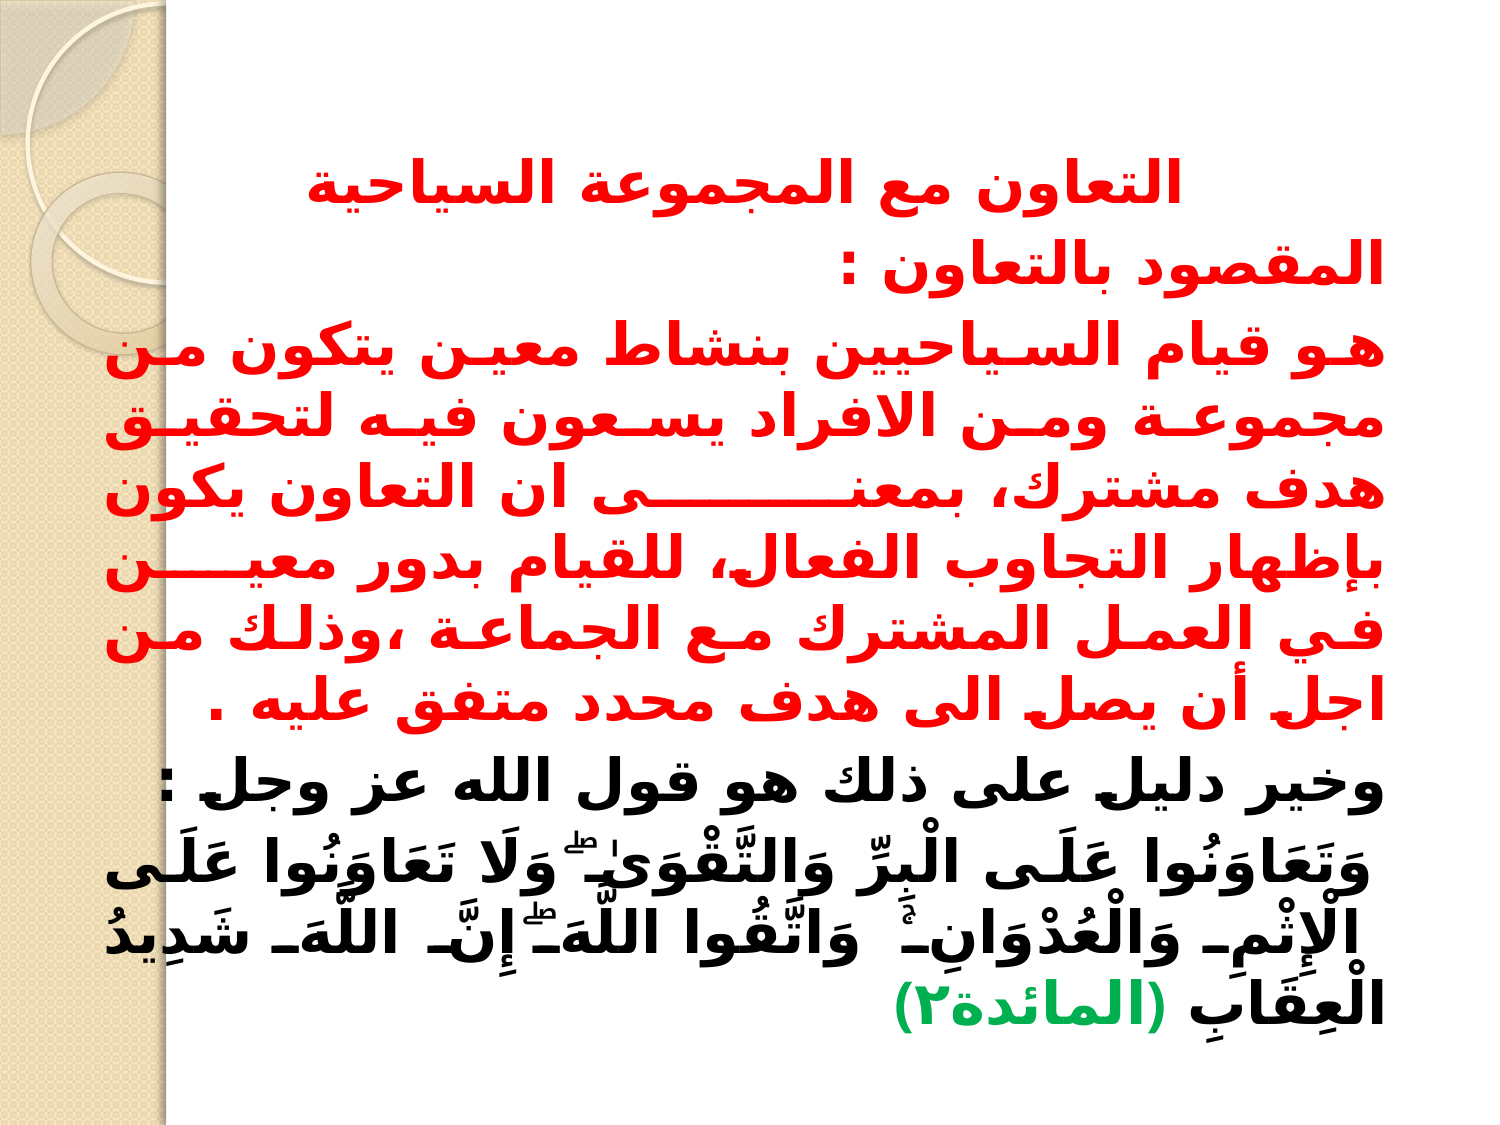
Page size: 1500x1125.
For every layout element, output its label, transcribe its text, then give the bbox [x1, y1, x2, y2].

list التعاون مع المجموعة السياحية المقصود بالتعاون : هو قيام السياحيين بنشاط معين يتكون من مجموعة ومن الافراد يسعون فيه لتحقيق هدف مشترك، بمعنى ان التعاون يكون بإظهار التجاوب الفعال، للقيام بدور معين في العمل المشترك مع الجماعة ،وذلك من اجل أن يصل الى هدف محدد متفق عليه . وخير دليل على ذلك هو قول الله عز وجل : وَتَعَاوَنُوا عَلَى الْبِرِّ وَالتَّقْوَىٰ ۖ وَلَا تَعَاوَنُوا عَلَى الْإِثْمِ وَالْعُدْوَانِ ۚ وَاتَّقُوا اللَّهَ ۖ إِنَّ اللَّهَ شَدِيدُ الْعِقَابِ ﴿المائدة٢﴾ [88, 137, 1412, 1059]
